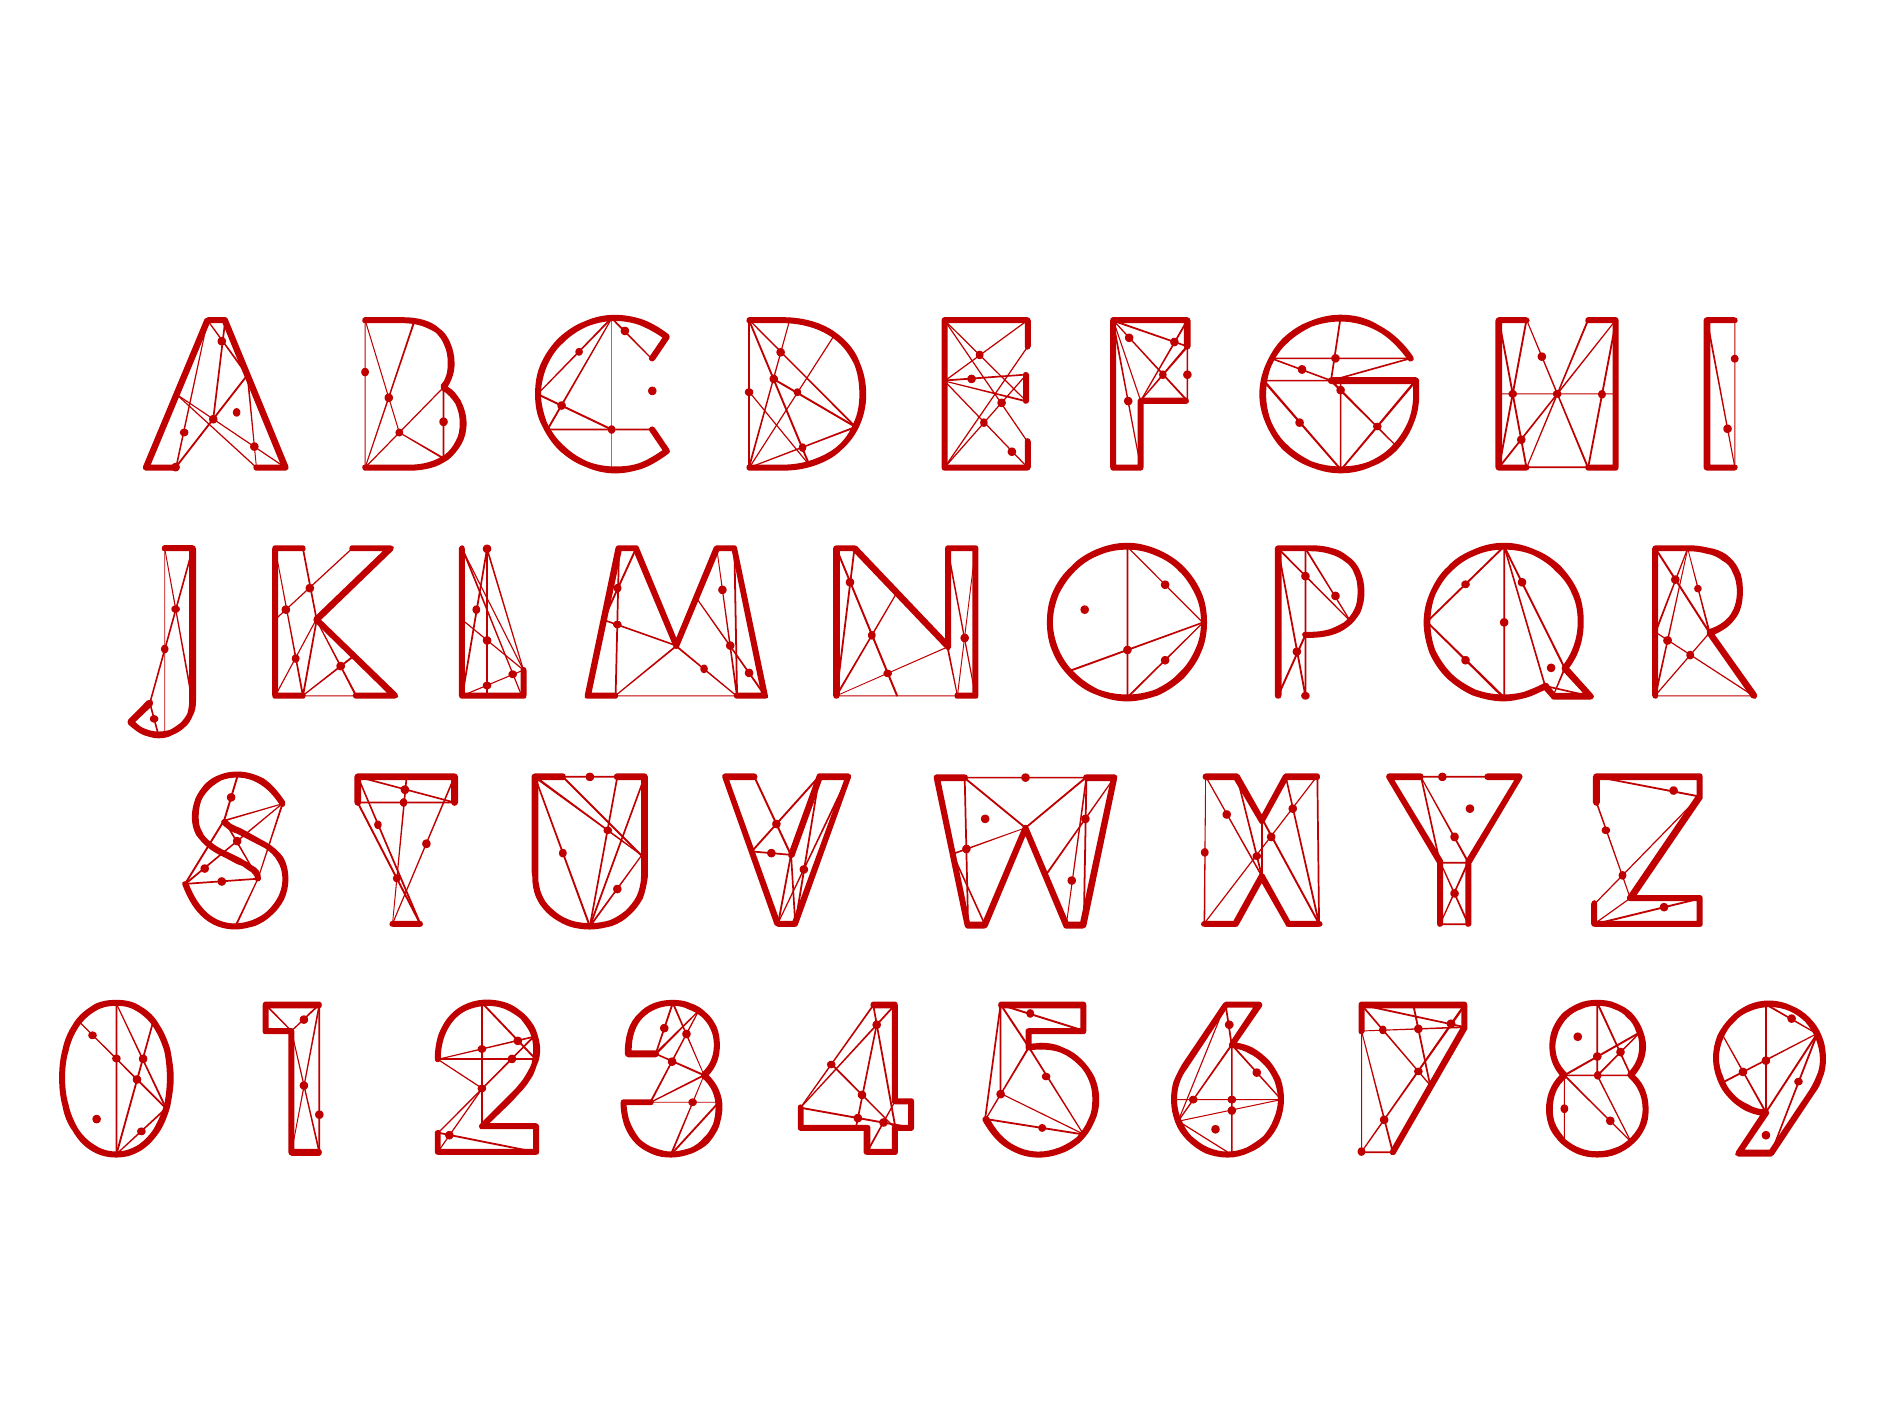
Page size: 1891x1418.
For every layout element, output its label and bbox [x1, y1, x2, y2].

text_box [58, 312, 1827, 1158]
